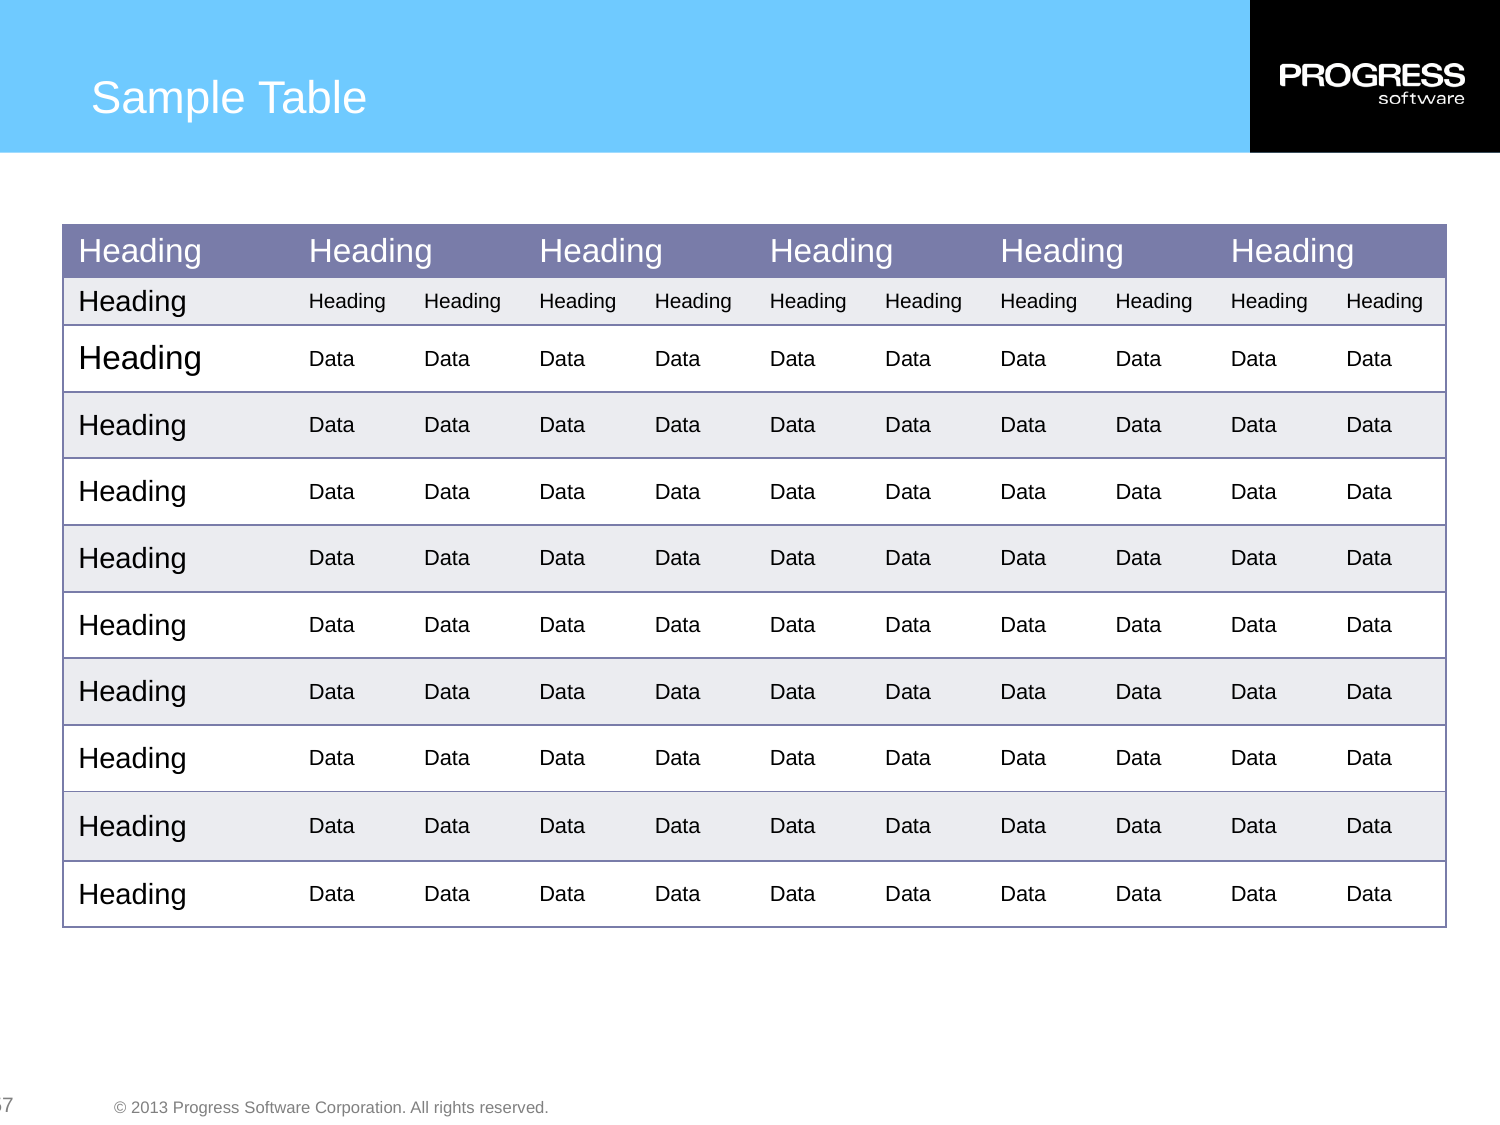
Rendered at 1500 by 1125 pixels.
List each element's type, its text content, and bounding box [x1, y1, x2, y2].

table_cell Data [870, 459, 985, 524]
table_cell Data [1331, 526, 1445, 591]
table_cell Data [409, 726, 524, 791]
table_cell Data [1331, 862, 1445, 926]
table_cell Data [870, 526, 985, 591]
table_cell Data [755, 792, 870, 860]
table_cell Data [524, 792, 640, 860]
table_cell Data [640, 593, 755, 657]
table_cell Data [755, 393, 870, 457]
table_cell Data [1216, 792, 1331, 860]
table_cell Data [294, 726, 409, 791]
table_cell Data [755, 659, 870, 724]
table_cell Data [870, 326, 985, 391]
table_cell Heading [640, 278, 755, 324]
table_cell Data [985, 526, 1101, 591]
table_cell Data [985, 862, 1101, 926]
table_cell Data [1216, 593, 1331, 657]
table_cell Data [1101, 526, 1216, 591]
table_cell Data [755, 726, 870, 791]
picture [1280, 63, 1465, 104]
table_cell Heading [294, 278, 409, 324]
table_cell Data [985, 326, 1101, 391]
table_cell Data [409, 526, 524, 591]
table_cell Data [1216, 526, 1331, 591]
table_cell Heading [64, 326, 294, 391]
table_cell Heading [1216, 278, 1331, 324]
table_cell Data [1101, 393, 1216, 457]
table_cell Data [1101, 459, 1216, 524]
table_cell Data [1101, 792, 1216, 860]
table_cell Data [524, 526, 640, 591]
table_cell Data [985, 726, 1101, 791]
table_cell Data [640, 862, 755, 926]
table_cell Data [1331, 792, 1445, 860]
table_cell Data [755, 862, 870, 926]
table_cell Data [409, 393, 524, 457]
table_cell Data [870, 593, 985, 657]
table_cell Data [524, 593, 640, 657]
table_cell Heading [64, 659, 294, 724]
table_header Heading [64, 226, 294, 276]
table_cell Data [985, 393, 1101, 457]
table_cell Data [640, 726, 755, 791]
table_cell Data [1331, 459, 1445, 524]
table_header Heading [294, 226, 524, 276]
table_cell Data [985, 792, 1101, 860]
table_cell Heading [64, 393, 294, 457]
table_cell Data [1101, 862, 1216, 926]
table_cell Data [294, 326, 409, 391]
table_cell Data [1331, 326, 1445, 391]
table_cell Data [1216, 726, 1331, 791]
table_cell Data [640, 326, 755, 391]
table_cell Data [755, 526, 870, 591]
table_cell Data [409, 593, 524, 657]
table_cell Data [755, 326, 870, 391]
table_cell Data [985, 659, 1101, 724]
table_cell Data [640, 459, 755, 524]
table_cell Heading [64, 862, 294, 926]
table_cell Data [985, 459, 1101, 524]
table_cell Data [294, 862, 409, 926]
table_cell Data [294, 526, 409, 591]
table_cell Data [409, 792, 524, 860]
table_cell Data [1216, 326, 1331, 391]
table_cell Heading [755, 278, 870, 324]
table_cell Data [755, 593, 870, 657]
table_cell Data [1101, 326, 1216, 391]
table_cell Data [524, 393, 640, 457]
table_cell Data [640, 526, 755, 591]
table_cell Data [409, 659, 524, 724]
table_header Heading [1216, 226, 1445, 276]
table_cell Heading [870, 278, 985, 324]
table_cell Data [755, 459, 870, 524]
table_cell Data [409, 862, 524, 926]
table_header Heading [755, 226, 985, 276]
table_cell Heading [64, 593, 294, 657]
title Sample Table [75, 64, 1201, 132]
table_cell Data [985, 593, 1101, 657]
table_cell Heading [64, 278, 294, 324]
table_header Heading [524, 226, 755, 276]
table_cell Data [1331, 393, 1445, 457]
table_cell Data [1101, 726, 1216, 791]
table_cell Data [870, 659, 985, 724]
table_cell Data [640, 659, 755, 724]
table_cell Data [1216, 659, 1331, 724]
table_cell Data [1331, 659, 1445, 724]
table_cell Data [524, 862, 640, 926]
table_cell Heading [64, 459, 294, 524]
table_cell Data [640, 792, 755, 860]
table_cell Data [870, 862, 985, 926]
table_cell Heading [524, 278, 640, 324]
table_cell Data [294, 393, 409, 457]
table_cell Data [294, 593, 409, 657]
table_cell Data [870, 792, 985, 860]
table_cell Data [1216, 862, 1331, 926]
table_cell Data [524, 326, 640, 391]
table_cell Data [524, 659, 640, 724]
table_cell Heading [64, 726, 294, 791]
table_cell Data [409, 326, 524, 391]
table_header Heading [985, 226, 1216, 276]
table_cell Data [524, 726, 640, 791]
table_cell Data [409, 459, 524, 524]
table_cell Heading [985, 278, 1101, 324]
table_cell Heading [1101, 278, 1216, 324]
table_cell Data [1216, 459, 1331, 524]
table_cell Data [1331, 593, 1445, 657]
table_cell Data [1331, 726, 1445, 791]
table_cell Data [640, 393, 755, 457]
table_cell Data [870, 393, 985, 457]
table_cell Data [524, 459, 640, 524]
table_cell Data [294, 659, 409, 724]
table_cell Data [1101, 659, 1216, 724]
table_cell Heading [64, 792, 294, 860]
table_cell Heading [1331, 278, 1445, 324]
table_cell Heading [409, 278, 524, 324]
table_cell Data [870, 726, 985, 791]
table_cell Data [1101, 593, 1216, 657]
table_cell Data [1216, 393, 1331, 457]
table_cell Data [294, 792, 409, 860]
table_cell Data [294, 459, 409, 524]
table_cell Heading [64, 526, 294, 591]
